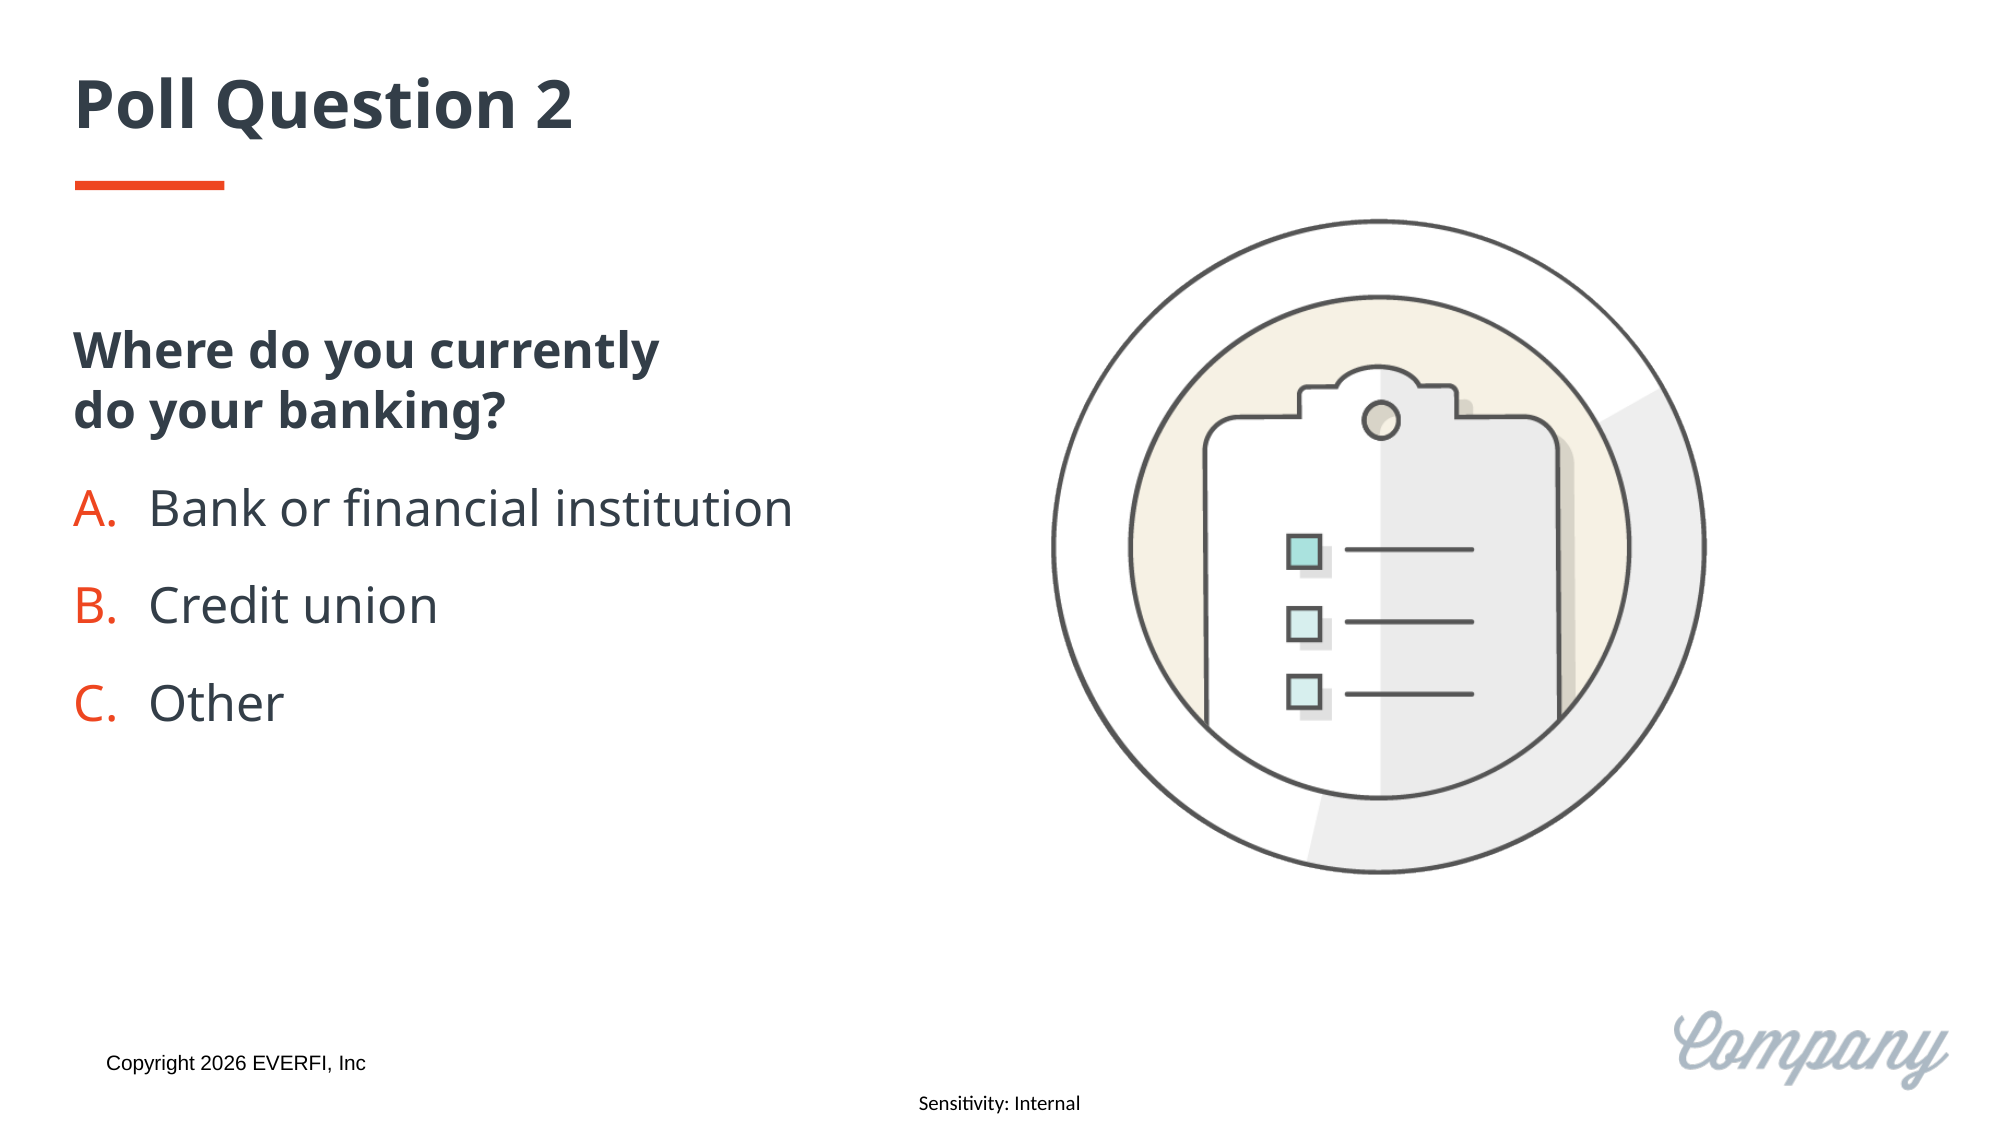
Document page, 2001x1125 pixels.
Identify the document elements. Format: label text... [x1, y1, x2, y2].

picture [1665, 998, 1967, 1096]
list Where do you currently do your banking? Bank or financial institution Credit union Other [58, 311, 1000, 888]
title Poll Question 2 [58, 63, 1950, 267]
picture [1048, 215, 1710, 877]
footer Copyright 2026 EVERFI, Inc [91, 1041, 1440, 1125]
